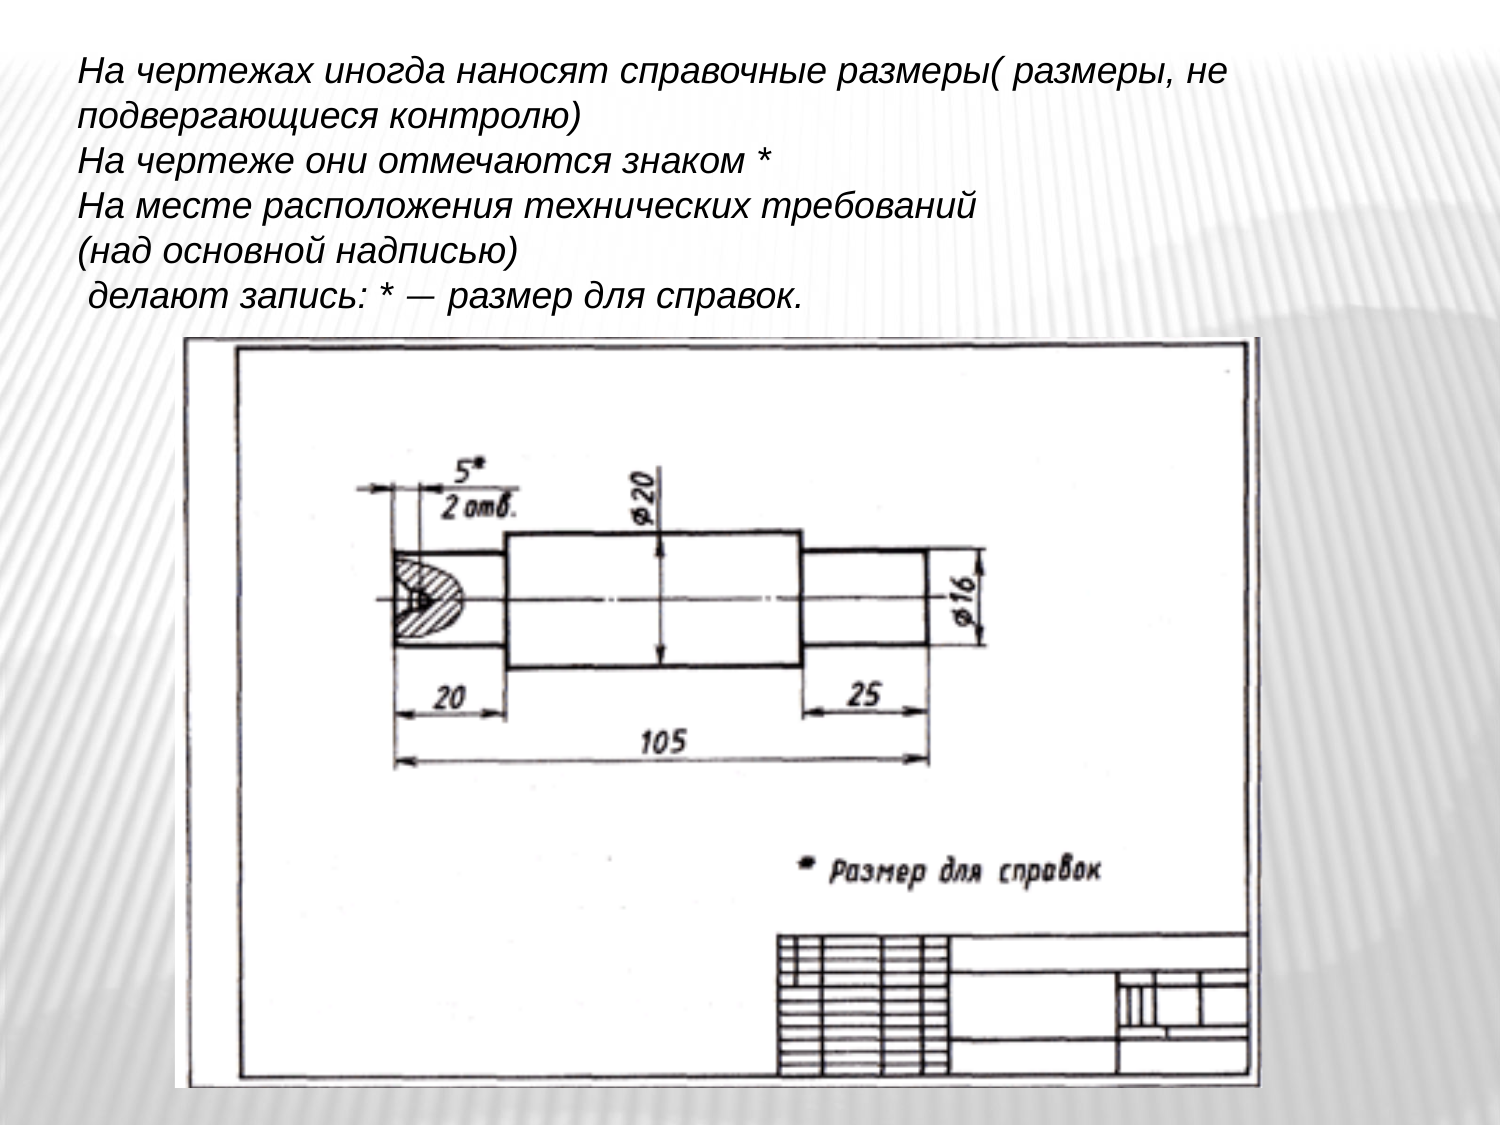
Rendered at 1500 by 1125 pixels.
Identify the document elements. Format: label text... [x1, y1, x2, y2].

picture [174, 337, 1263, 1088]
text_box На чертежах иногда наносят справочные размеры( размеры, не подвергающиеся контролю) На чертеже они отмечаются знаком * На месте расположения технических требований (над основной надписью) делают запись: * — размер для справок. [62, 38, 1400, 324]
